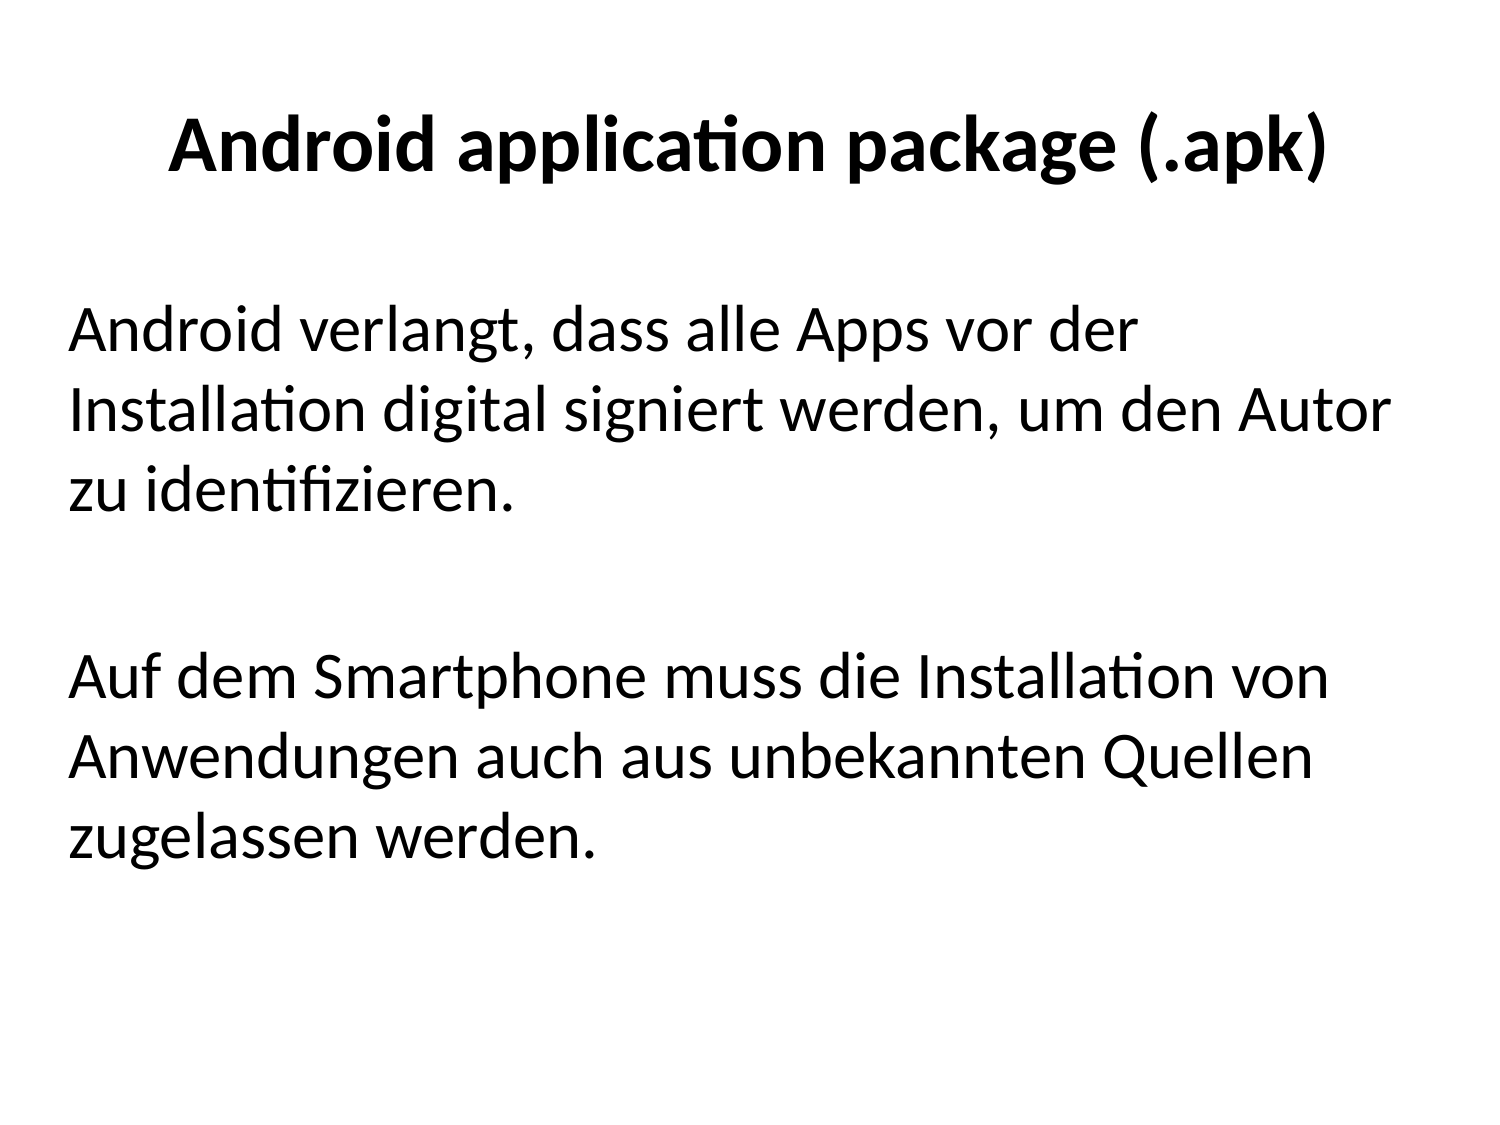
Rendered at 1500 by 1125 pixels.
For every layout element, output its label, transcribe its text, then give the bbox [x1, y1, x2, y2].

title Android application package (.apk) [75, 45, 1425, 233]
list Android verlangt, dass alle Apps vor der Installation digital signiert werden, um den Autor zu identifizieren. Auf dem Smartphone muss die Installation von Anwendungen auch aus unbekannten Quellen zugelassen werden. [53, 277, 1447, 998]
